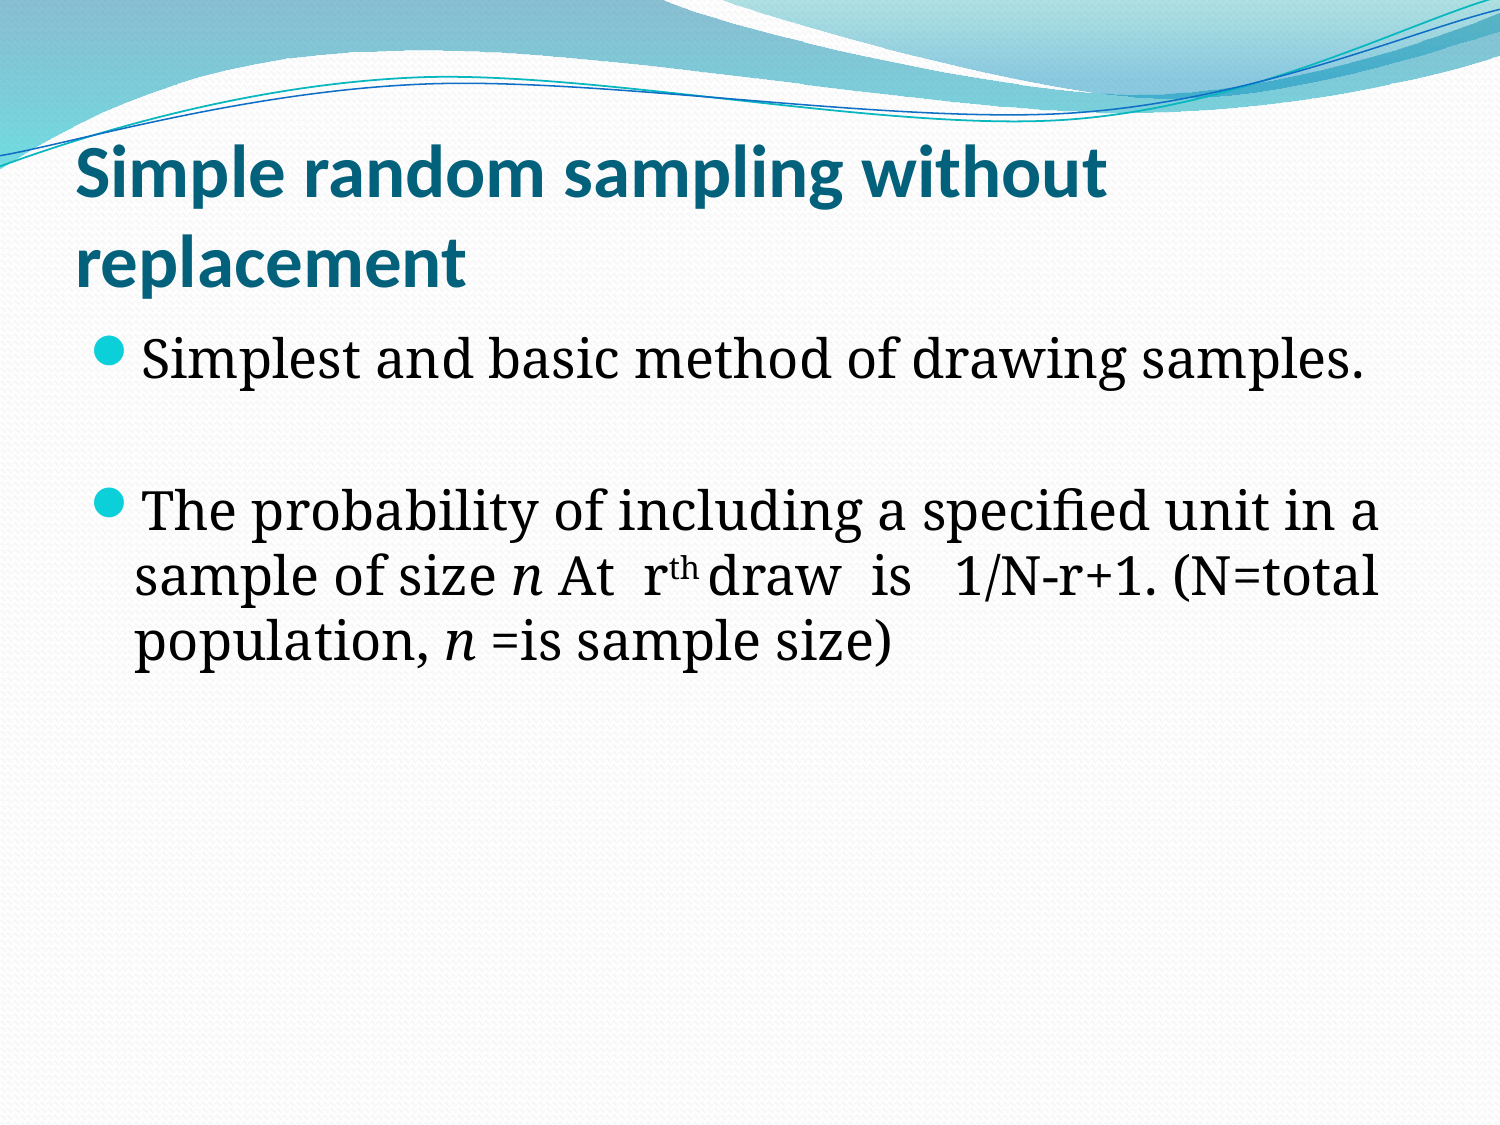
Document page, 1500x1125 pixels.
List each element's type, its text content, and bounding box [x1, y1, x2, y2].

title Simple random sampling without replacement [75, 115, 1425, 303]
list Simplest and basic method of drawing samples. The probability of including a specified unit in a sample of size n At rth draw is 1/N-r+1. (N=total population, n =is sample size) [75, 317, 1425, 1038]
